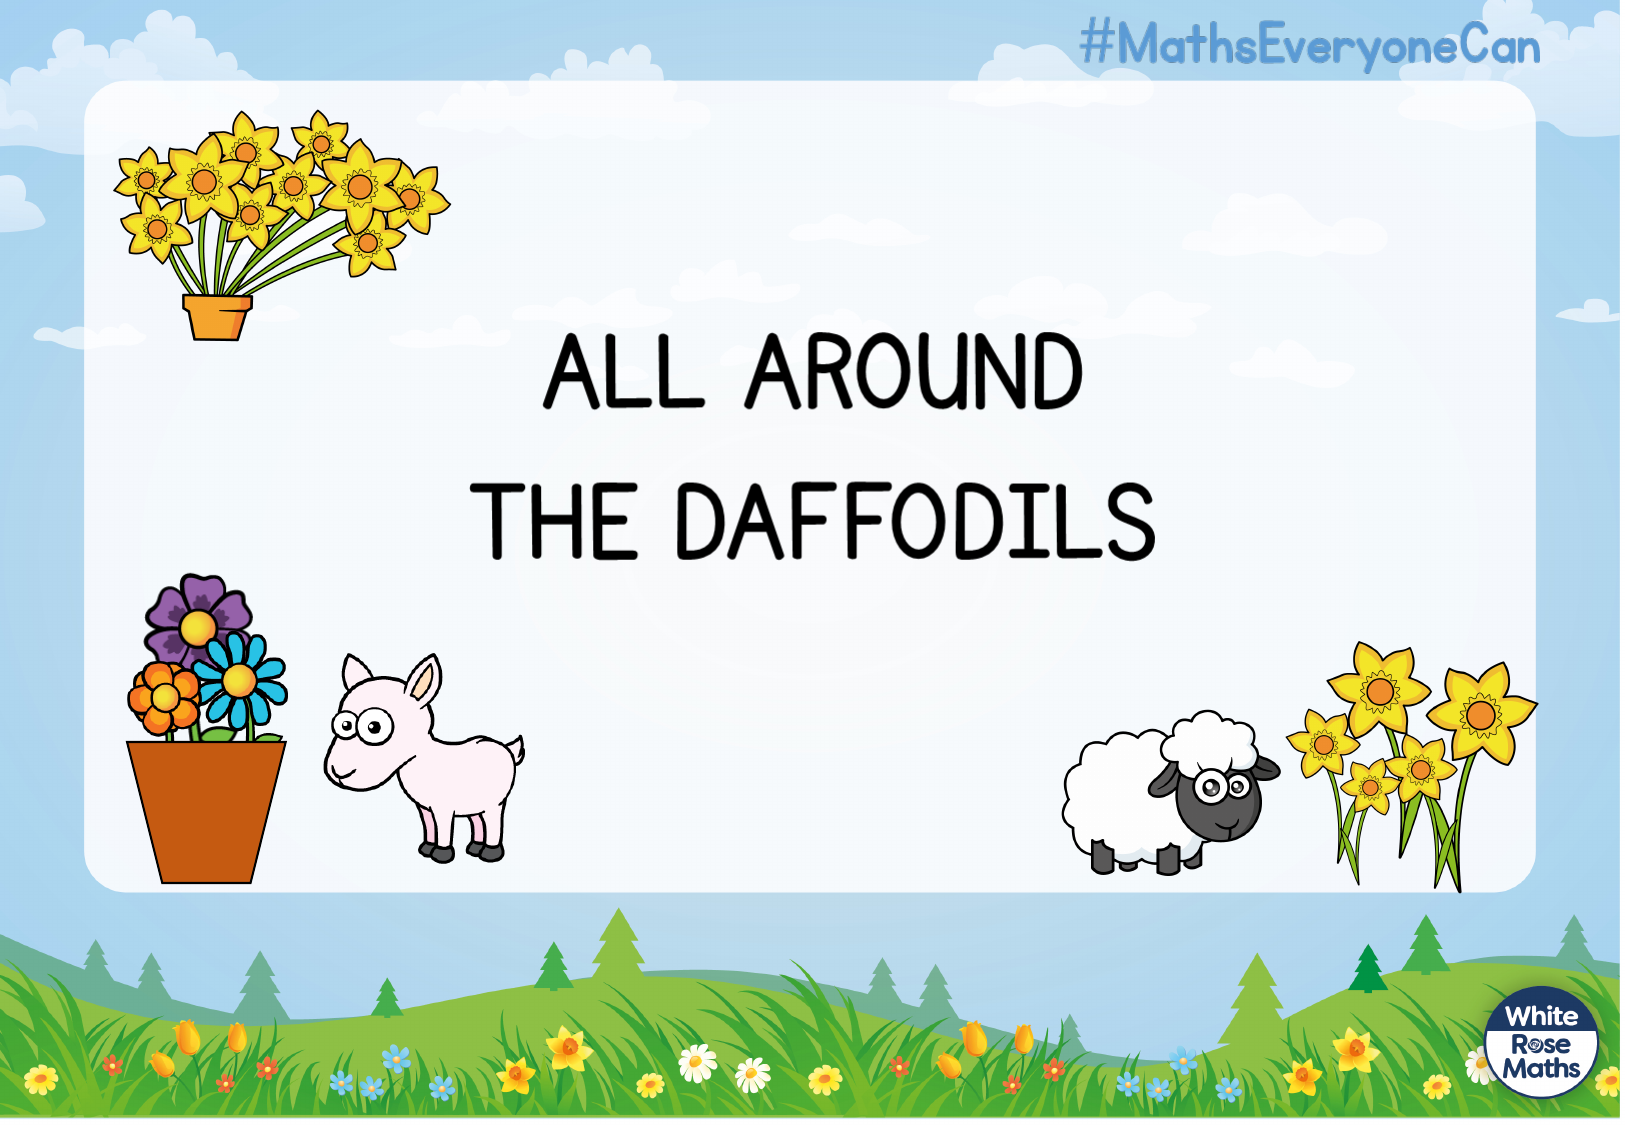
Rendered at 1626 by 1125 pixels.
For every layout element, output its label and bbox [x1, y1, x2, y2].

picture [0, 0, 1626, 1125]
text_box [53, 504, 349, 883]
